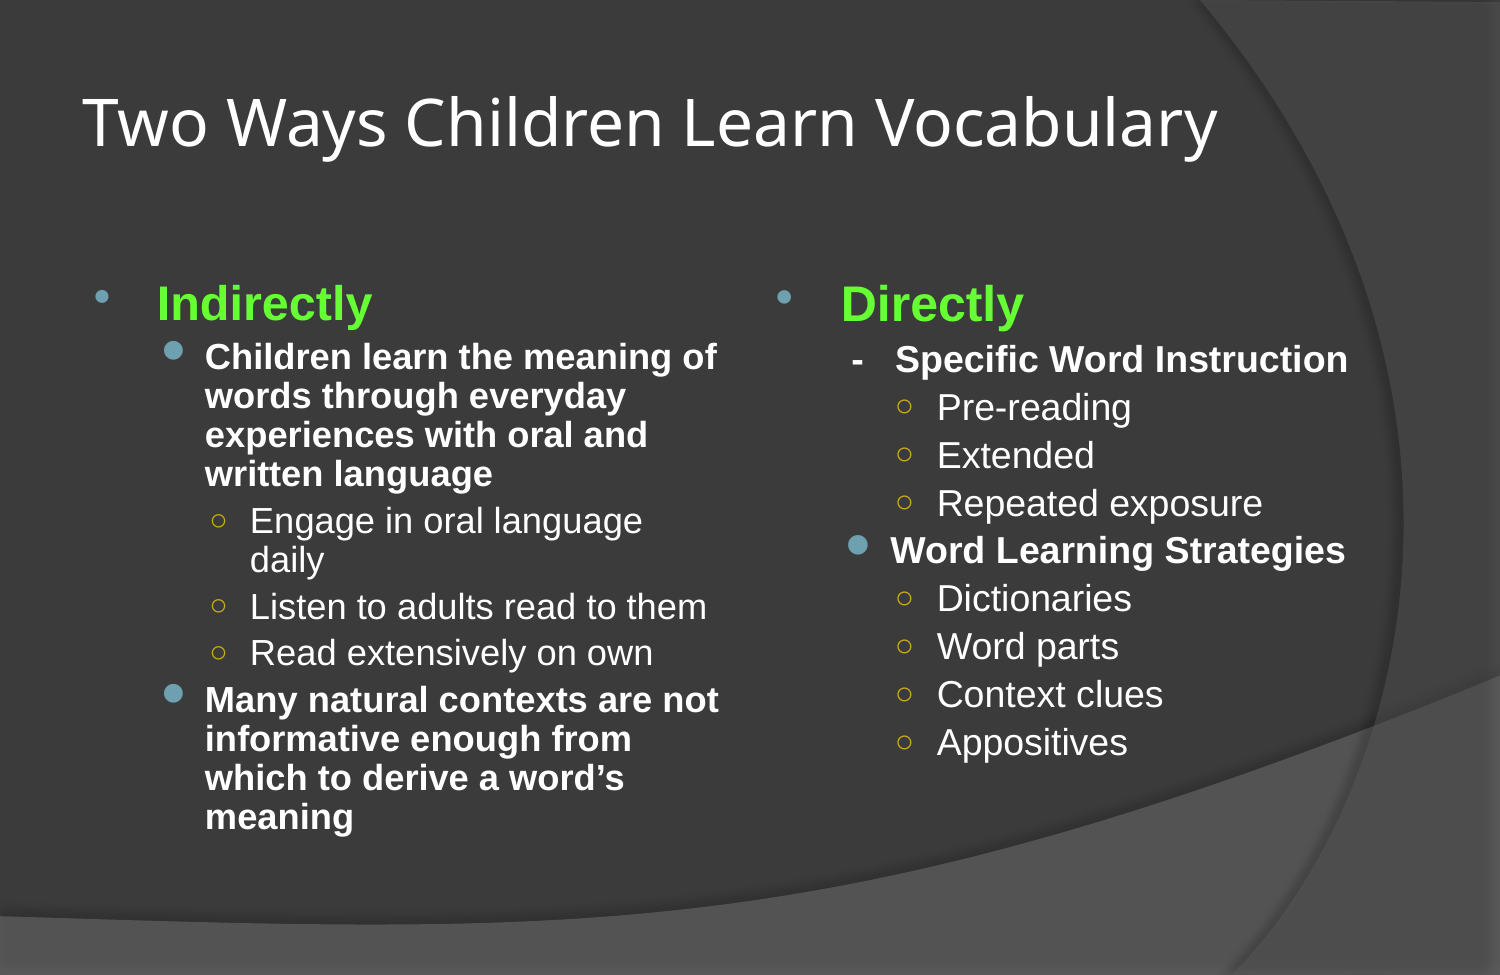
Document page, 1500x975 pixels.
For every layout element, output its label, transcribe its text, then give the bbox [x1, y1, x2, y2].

list Indirectly Children learn the meaning of words through everyday experiences with oral and written language Engage in oral language daily Listen to adults read to them Read extensively on own Many natural contexts are not informative enough from which to derive a word’s meaning [74, 270, 737, 856]
list Directly - Specific Word Instruction Pre-reading Extended Repeated exposure Word Learning Strategies Dictionaries Word parts Context clues Appositives [756, 270, 1426, 790]
title Two Ways Children Learn Vocabulary [74, 38, 1301, 202]
